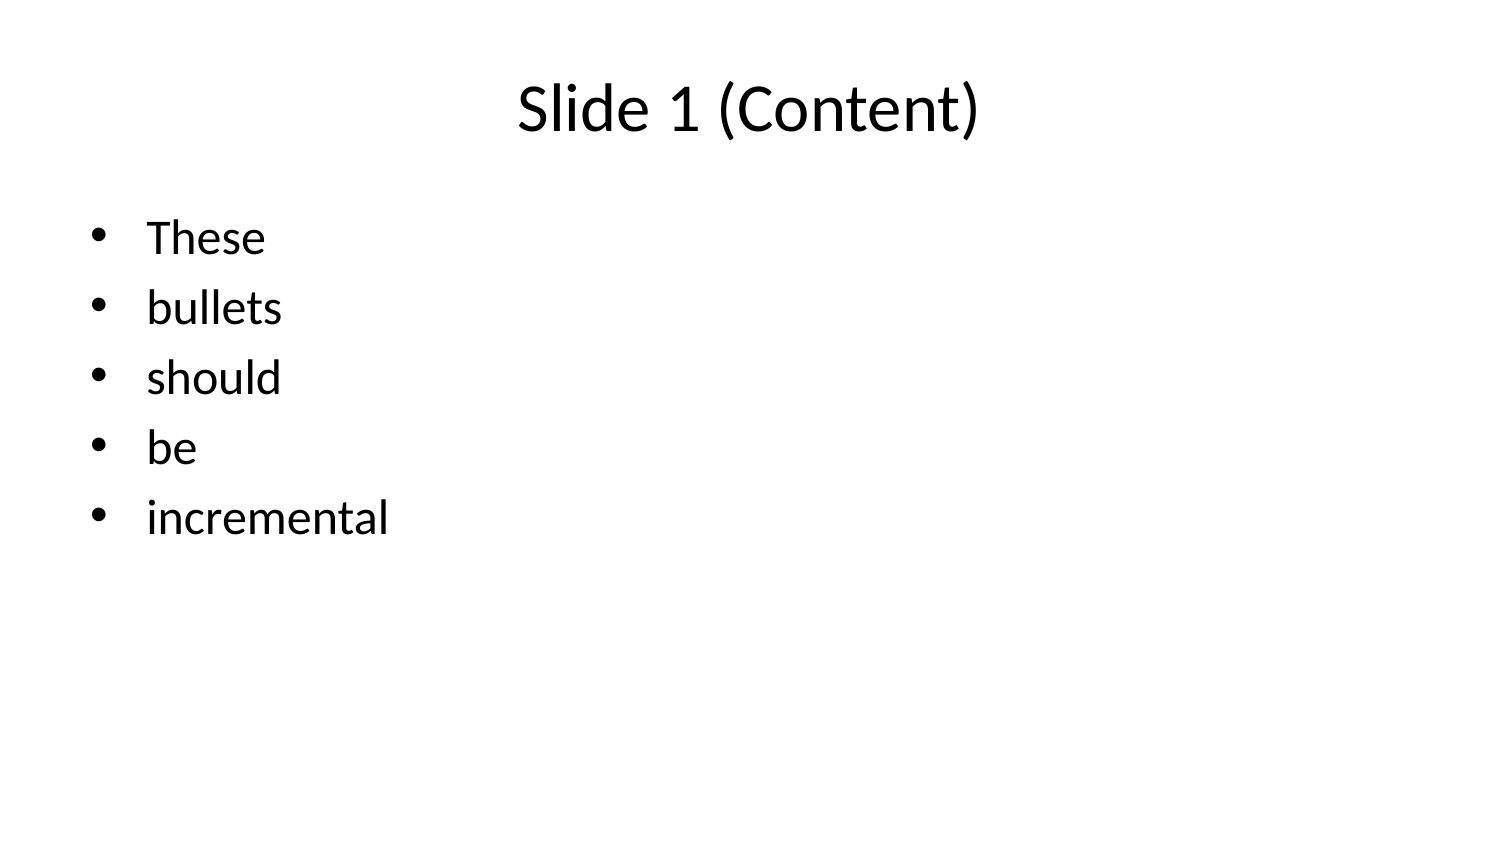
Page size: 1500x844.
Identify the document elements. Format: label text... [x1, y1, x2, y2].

title Slide 1 (Content) [75, 33, 1425, 175]
list These bullets should be incremental [75, 196, 1425, 754]
